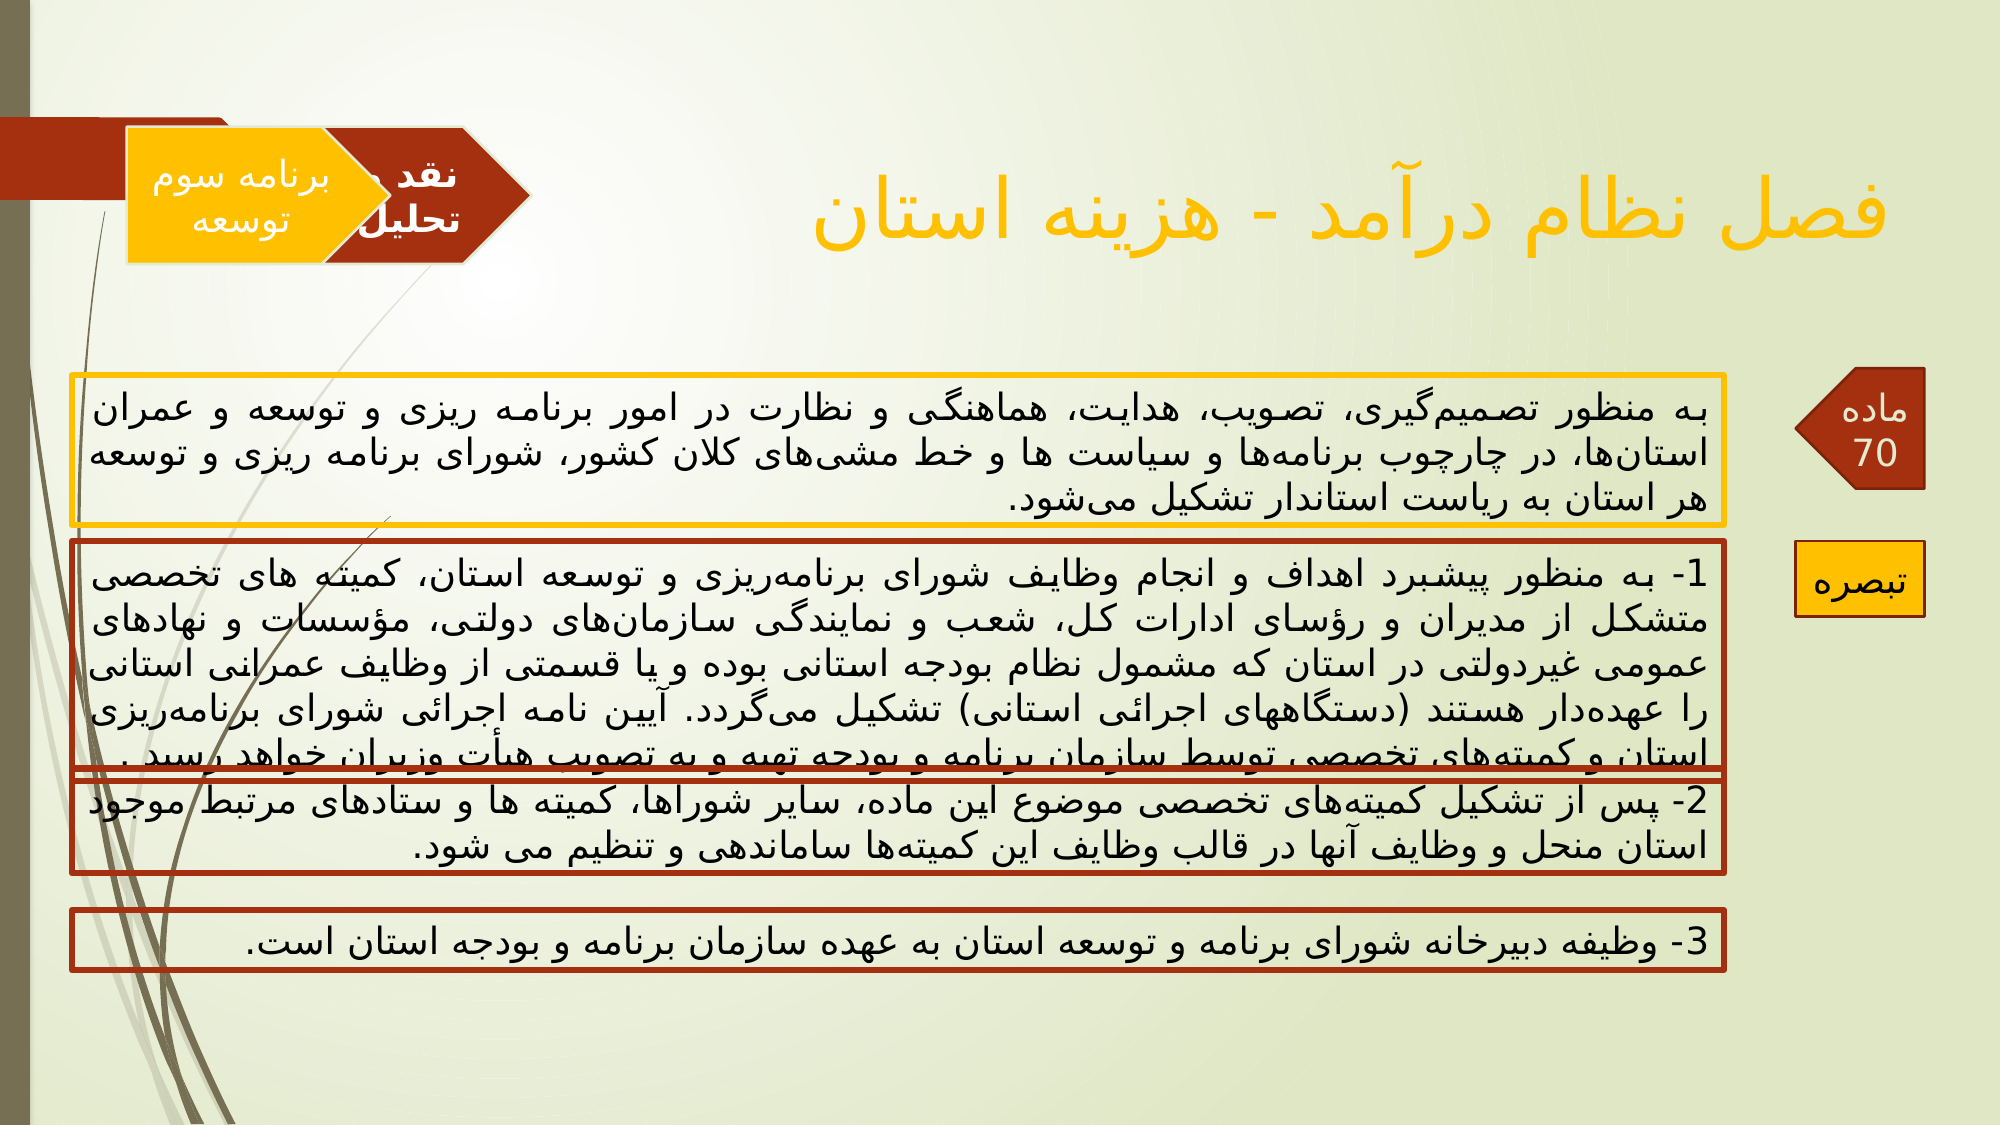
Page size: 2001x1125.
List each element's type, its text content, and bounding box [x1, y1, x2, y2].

text_box فصل نظام درآمد - هزینه استان [584, 147, 1907, 263]
text_box ماده 70 [1794, 366, 1926, 490]
text_box 2- پس از تشکیل کمیته‌های تخصصی موضوع این ماده، سایر شوراها، کمیته ها و ستادهای مرتبط موجود استان منحل و وظایف آنها در قالب وظایف این کمیته‌ها ساماندهی و تنظیم می شود. [71, 768, 1724, 874]
text_box برنامه سوم توسعه [125, 125, 392, 266]
text_box 1- به منظور پیشبرد اهداف و انجام وظایف شورای برنامه‌ریزی و توسعه استان، کمیته های تخصصی متشکل از مدیران و رؤسای ادارات کل، شعب و نمایندگی سازمان‌های دولتی، مؤسسات و نهادهای عمومی غیردولتی در استان که مشمول نظام بودجه استانی بوده و یا قسمتی از وظایف عمرانی استانی را عهده‌دار هستند (دستگاههای اجرائی استانی) تشکیل می‌گردد. آیین نامه اجرائی شورای برنامه‌ریزی استان و کمیته‌های تخصصی توسط سازمان برنامه و بودجه تهیه و به تصویب هیأت وزیران خواهد رسید . [71, 541, 1724, 768]
text_box نقد و تحلیل [323, 125, 533, 266]
text_box تبصره [1794, 540, 1926, 618]
text_box 3- وظیفه دبیرخانه شورای برنامه و توسعه استان به عهده سازمان برنامه و بودجه استان است. [71, 910, 1724, 970]
text_box به منظور تصمیم‌گیری، تصویب، هدایت، هماهنگی و نظارت در امور برنامه ریزی و توسعه و عمران استان‌ها، در چارچوب برنامه‌ها و سیاست ها و خط مشی‌های کلان کشور، شورای برنامه ریزی و توسعه هر استان به ریاست استاندار تشکیل می‌شود. [71, 375, 1724, 526]
